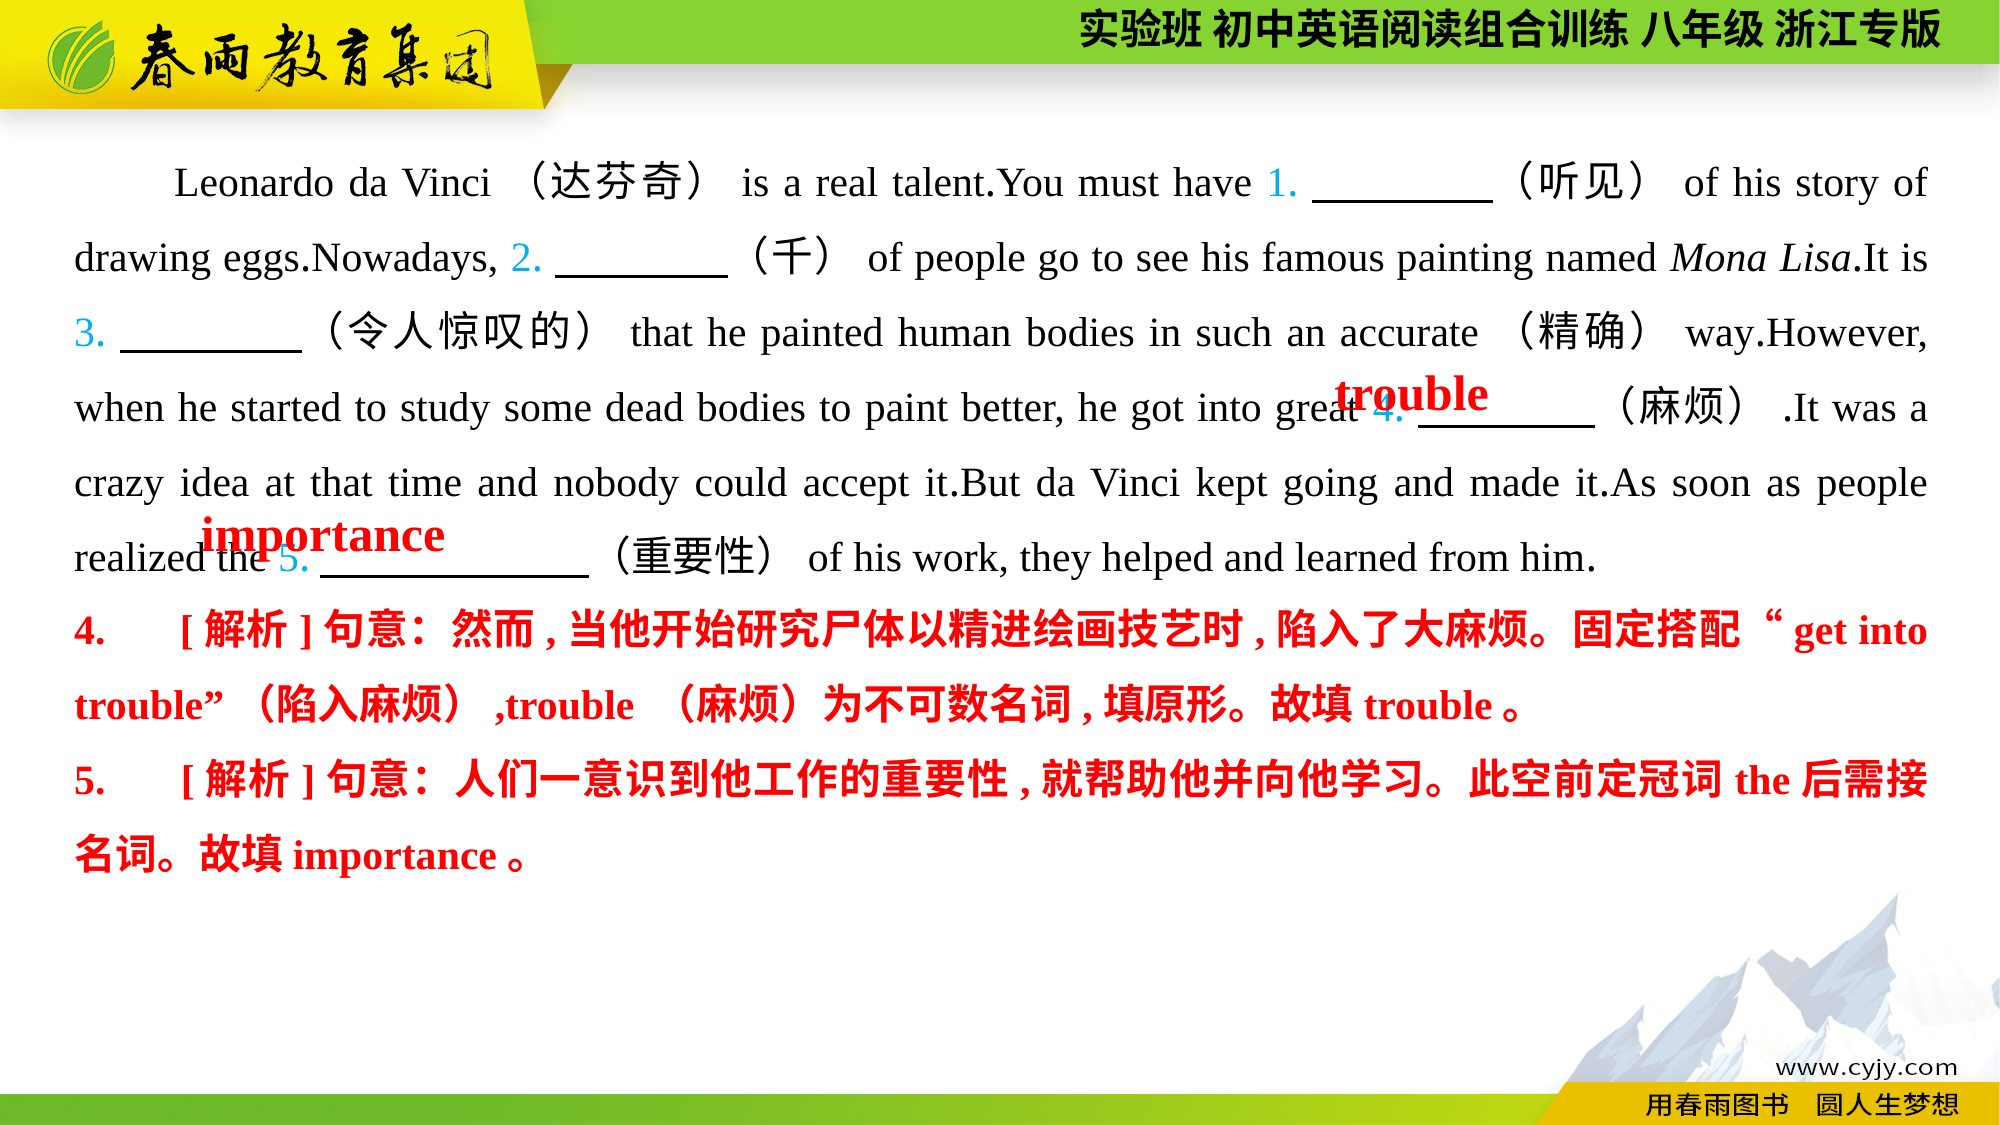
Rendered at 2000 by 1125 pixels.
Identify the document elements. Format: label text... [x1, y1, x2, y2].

picture [0, 0, 2000, 1125]
text_box importance [186, 494, 461, 569]
text_box trouble [1319, 352, 1505, 428]
list Leonardo da Vinci（达芬奇）is a real talent.You must have 1. （听见）of his story of drawing eggs.Nowadays, 2. （千）of people go to see his famous painting named Mona Lisa.It is 3. （令人惊叹的）that he painted human bodies in such an accurate（精确）way.However, when he started to study some dead bodies to paint better, he got into great 4. （麻烦）.It was a crazy idea at that time and nobody could accept it.But da Vinci kept going and made it.As soon as people realized the 5. （重要性）of his work, they helped and learned from him. [59, 122, 1944, 570]
text_box 4. [解析]句意：然而,当他开始研究尸体以精进绘画技艺时,陷入了大麻烦。固定搭配“get into trouble”（陷入麻烦）,trouble （麻烦）为不可数名词,填原形。故填trouble。 5. [解析]句意：人们一意识到他工作的重要性,就帮助他并向他学习。此空前定冠词the后需接名词。故填importance。 [59, 570, 1944, 886]
